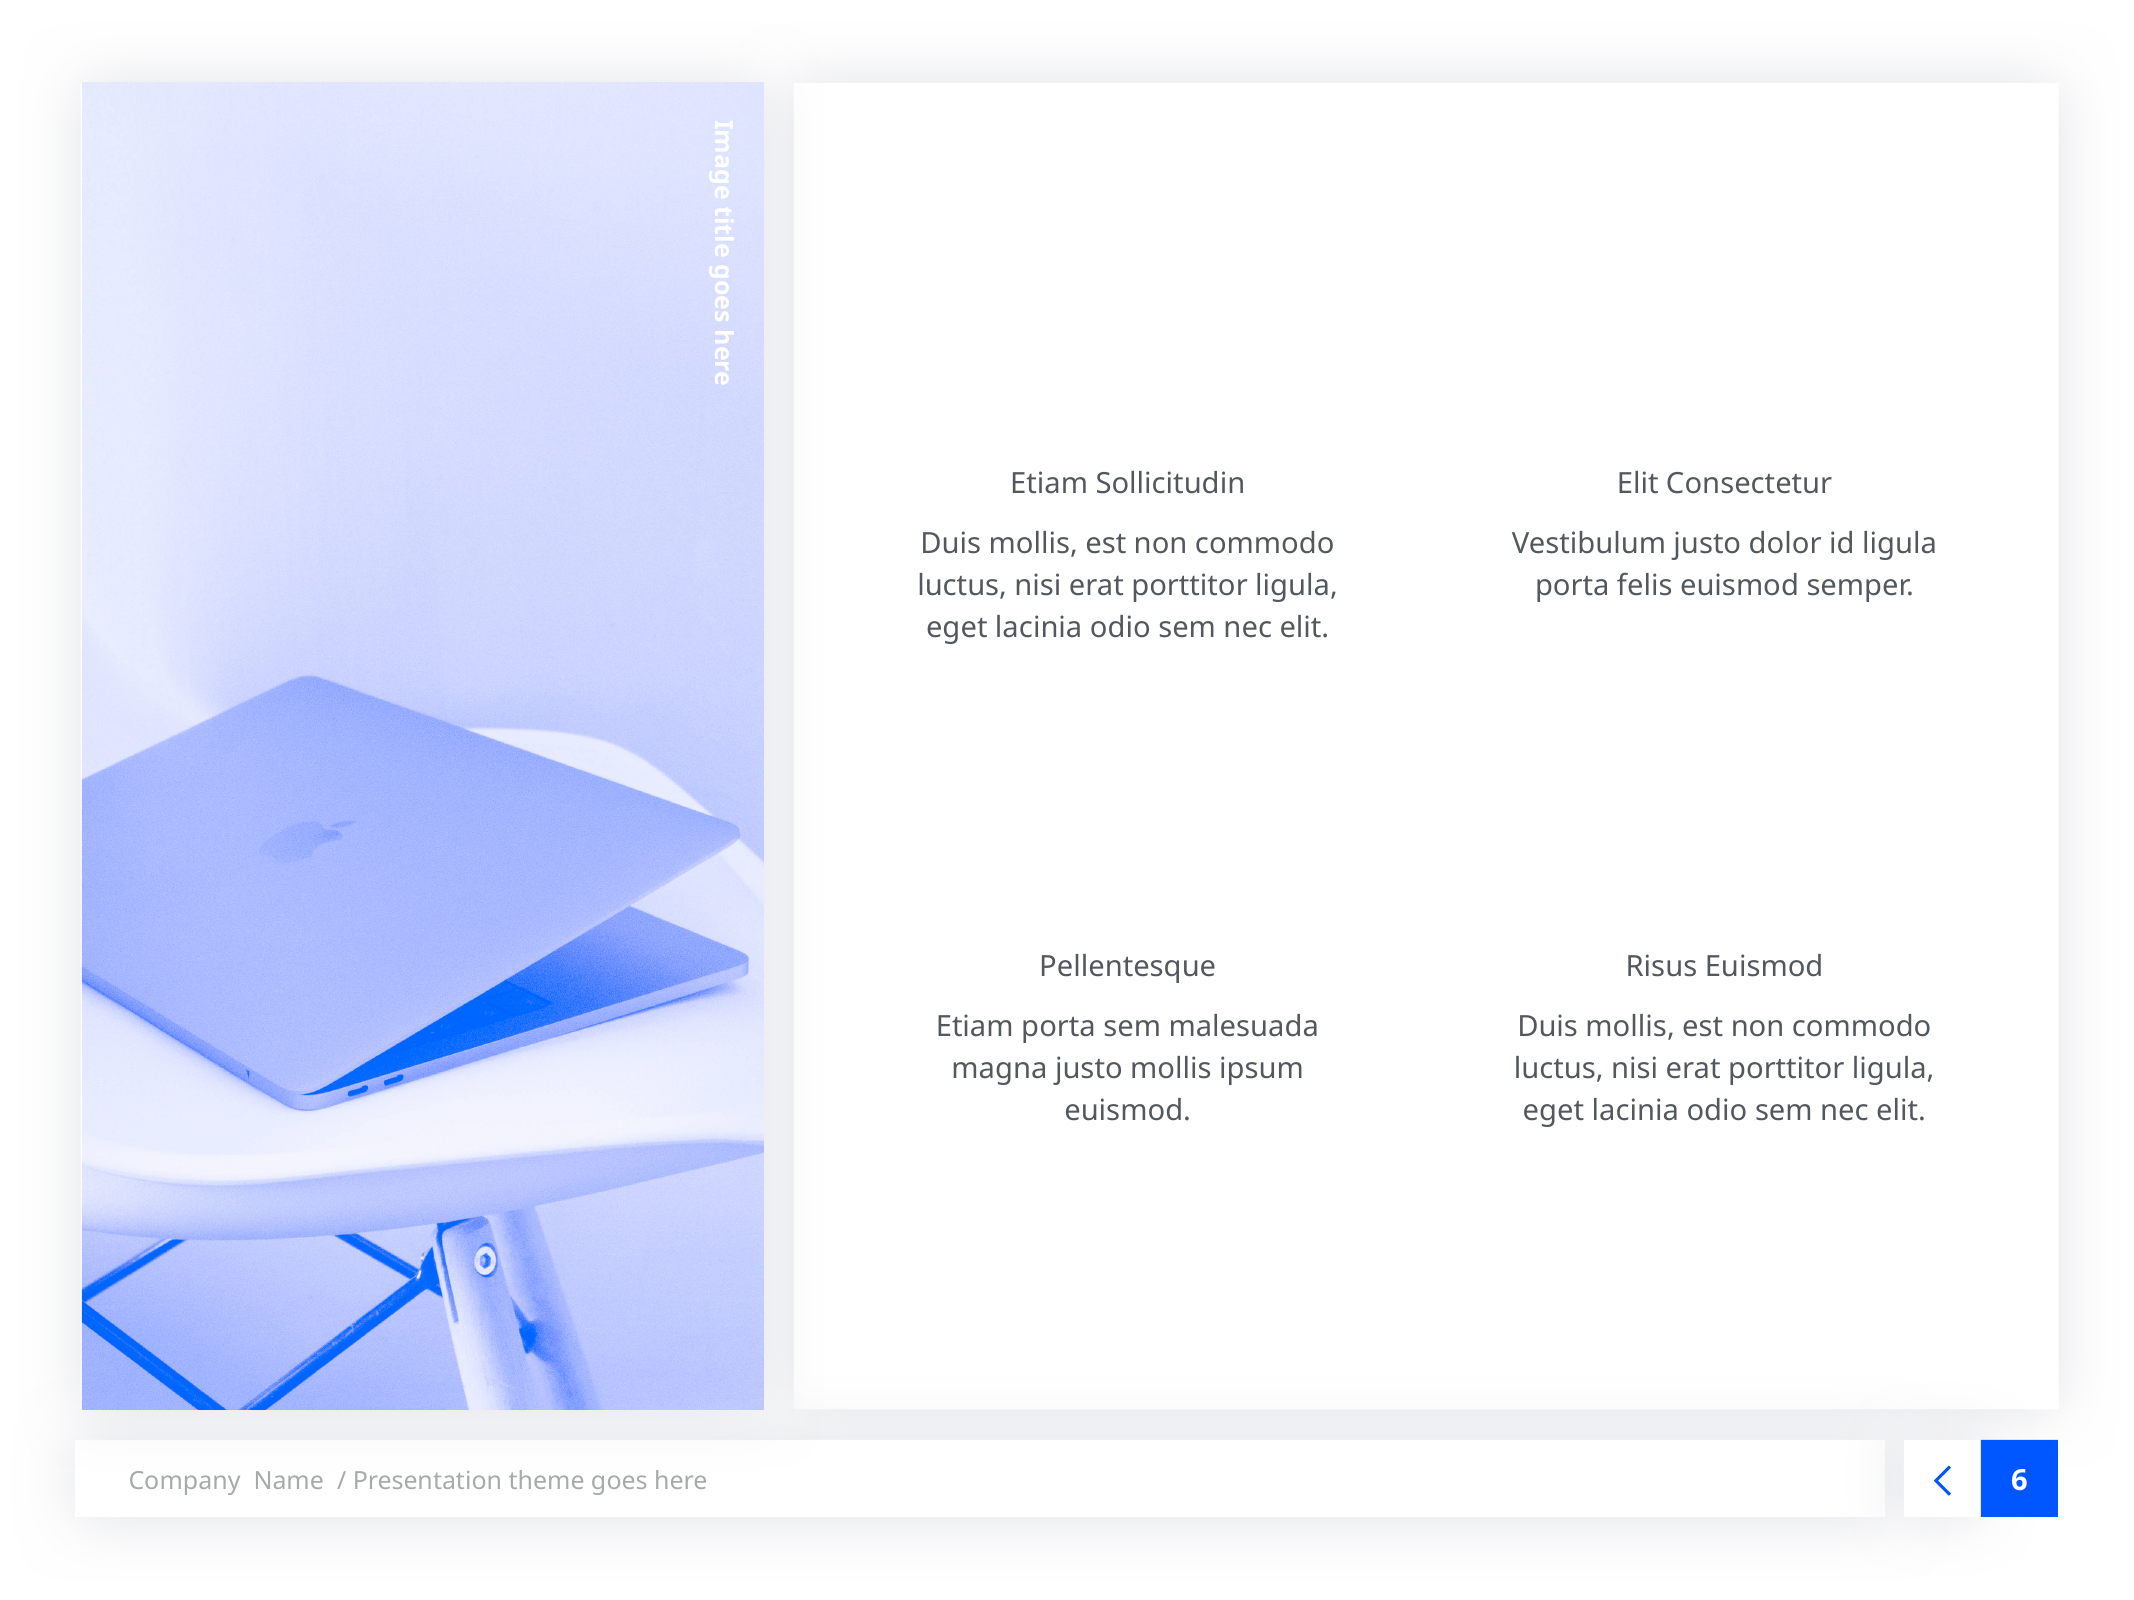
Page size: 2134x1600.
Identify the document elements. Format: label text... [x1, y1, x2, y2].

list Etiam porta sem malesuada magna justo mollis ipsum euismod. [893, 1000, 1362, 1142]
picture [81, 82, 764, 1410]
list Duis mollis, est non commodo luctus, nisi erat porttitor ligula, eget lacinia odio sem nec elit. [1490, 1000, 1959, 1142]
slide_number 6 [2008, 1460, 2031, 1501]
list Risus Euismod [1490, 939, 1959, 981]
list Duis mollis, est non commodo luctus, nisi erat porttitor ligula, eget lacinia odio sem nec elit. [893, 517, 1362, 659]
list Etiam Sollicitudin [893, 456, 1362, 498]
list Vestibulum justo dolor id ligula porta felis euismod semper. [1490, 517, 1959, 659]
list Elit Consectetur [1490, 456, 1959, 498]
list Pellentesque [893, 939, 1362, 981]
list Company Name / Presentation theme goes here [127, 1462, 1846, 1497]
